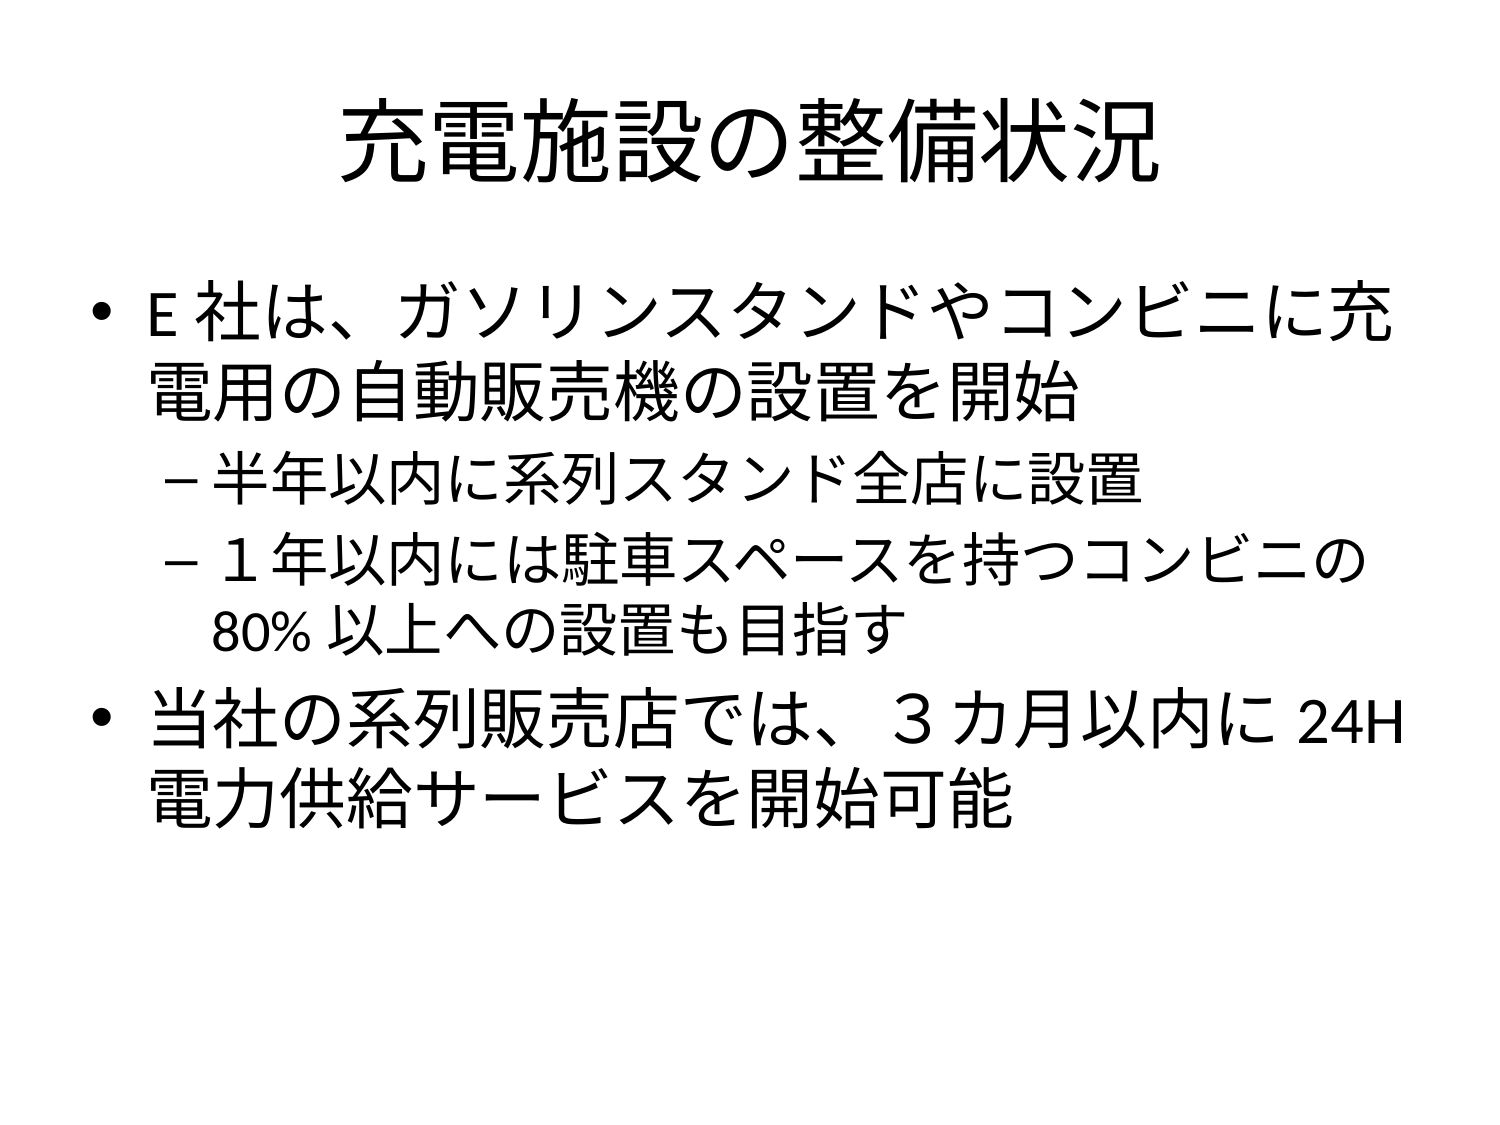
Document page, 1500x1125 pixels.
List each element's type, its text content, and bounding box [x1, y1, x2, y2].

title 充電施設の整備状況 [75, 45, 1425, 233]
list E社は、ガソリンスタンドやコンビニに充電用の自動販売機の設置を開始 半年以内に系列スタンド全店に設置 １年以内には駐車スペースを持つコンビニの80%以上への設置も目指す 当社の系列販売店では、３カ月以内に24H電力供給サービスを開始可能 [75, 262, 1425, 1005]
